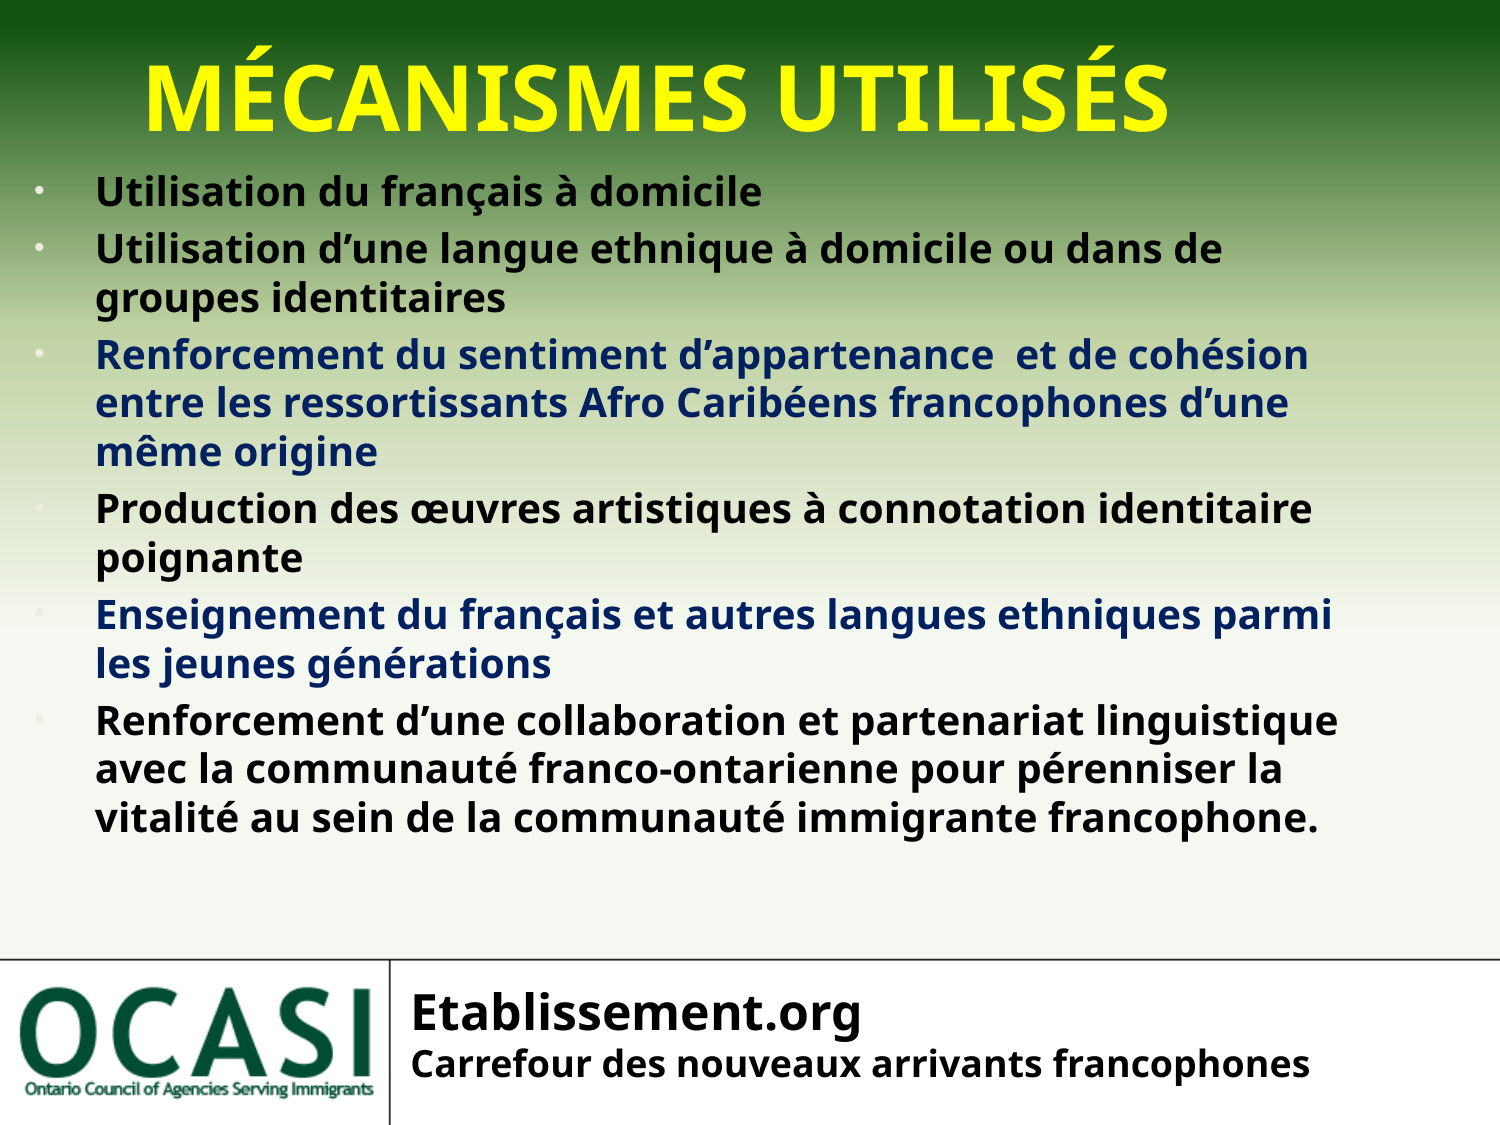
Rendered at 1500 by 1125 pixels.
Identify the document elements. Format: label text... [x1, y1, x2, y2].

text_box MÉCANISMES UTILISÉS [19, 30, 1295, 158]
picture [0, 0, 1500, 1125]
text_box Utilisation du français à domicile Utilisation d’une langue ethnique à domicile ou dans de groupes identitaires Renforcement du sentiment d’appartenance et de cohésion entre les ressortissants Afro Caribéens francophones d’une même origine Production des œuvres artistiques à connotation identitaire poignante Enseignement du français et autres langues ethniques parmi les jeunes générations Renforcement d’une collaboration et partenariat linguistique avec la communauté franco-ontarienne pour pérenniser la vitalité au sein de la communauté immigrante francophone. [19, 158, 1370, 941]
text_box Etablissement.org Carrefour des nouveaux arrivants francophones [395, 972, 1400, 1093]
